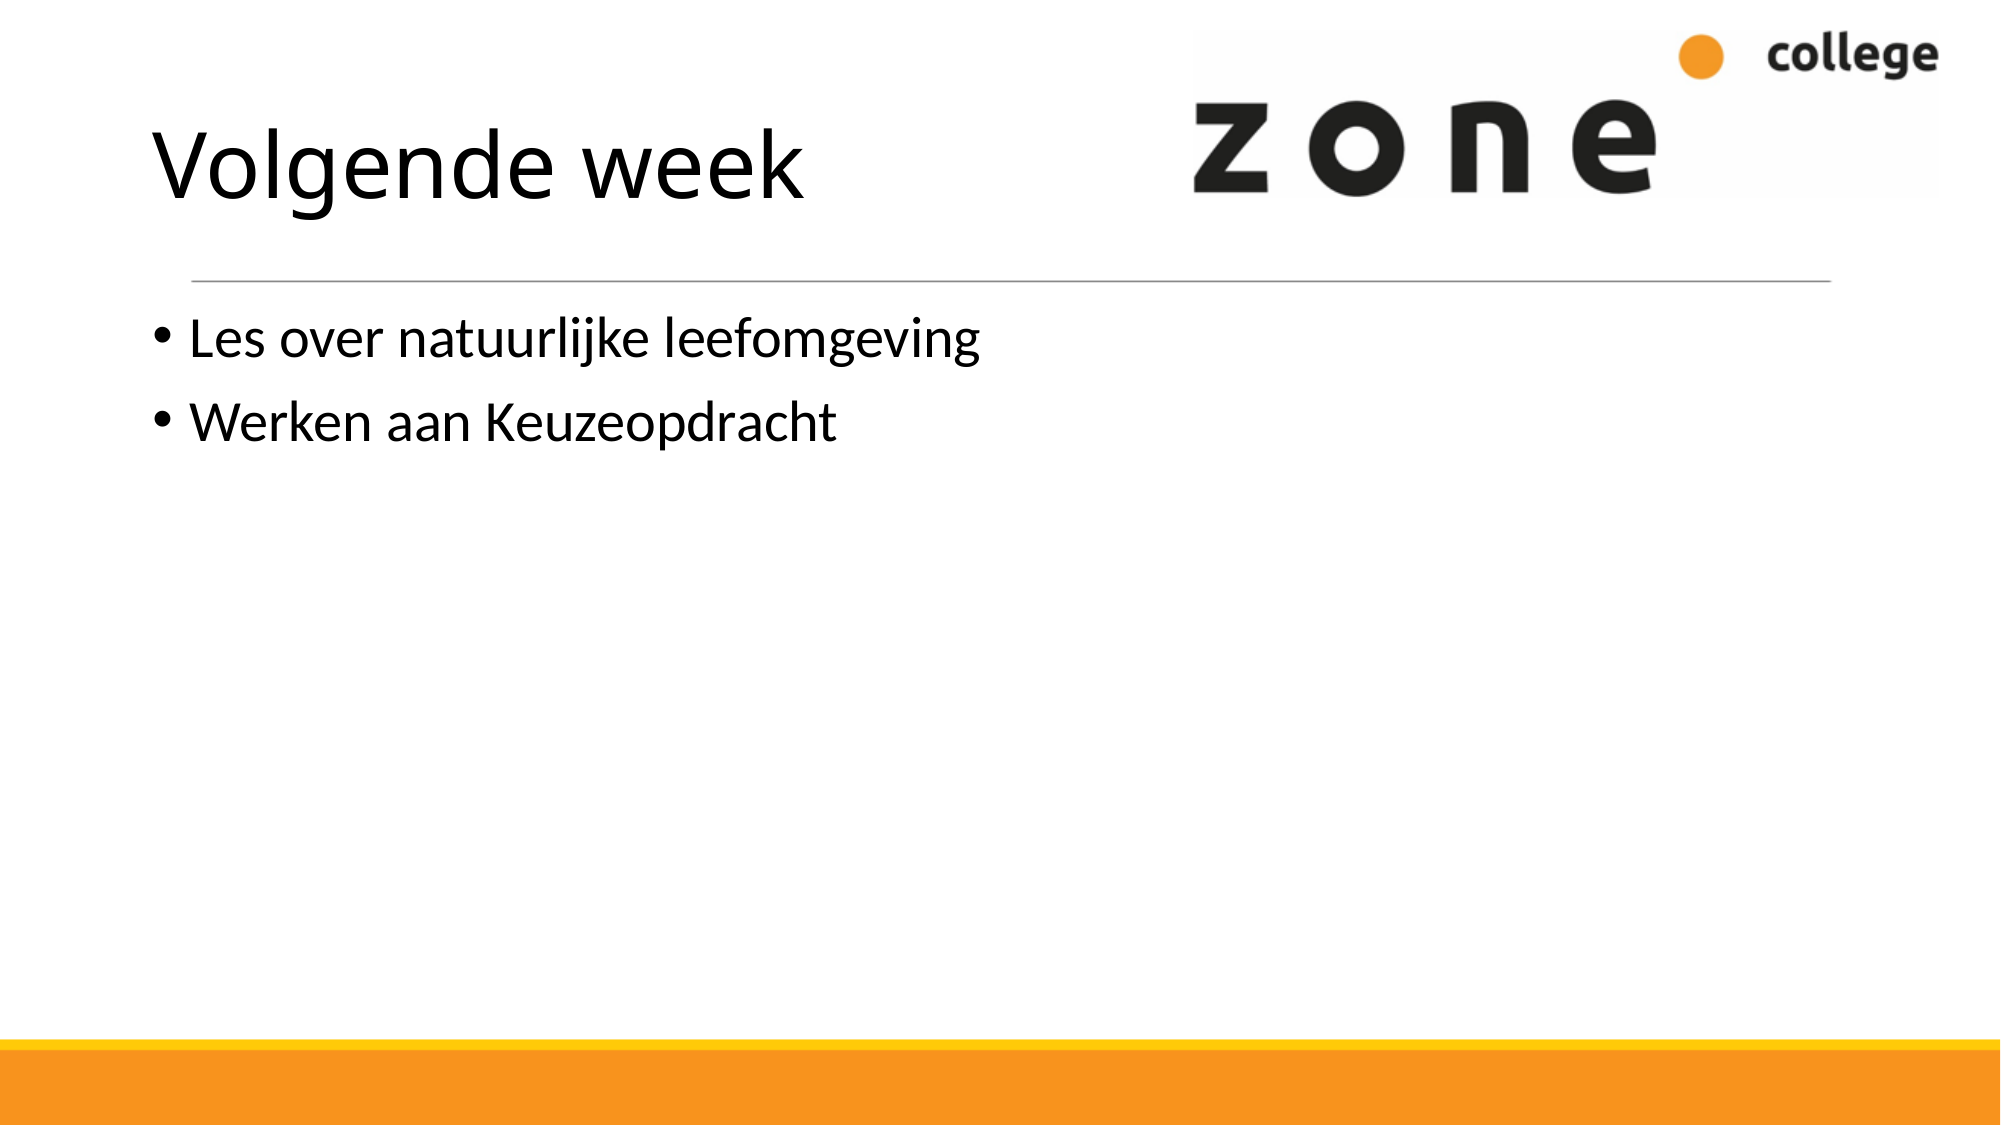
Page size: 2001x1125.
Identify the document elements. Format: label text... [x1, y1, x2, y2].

list Les over natuurlijke leefomgeving Werken aan Keuzeopdracht [137, 299, 1863, 1014]
title Volgende week [137, 59, 1863, 278]
picture [0, 0, 2001, 1125]
